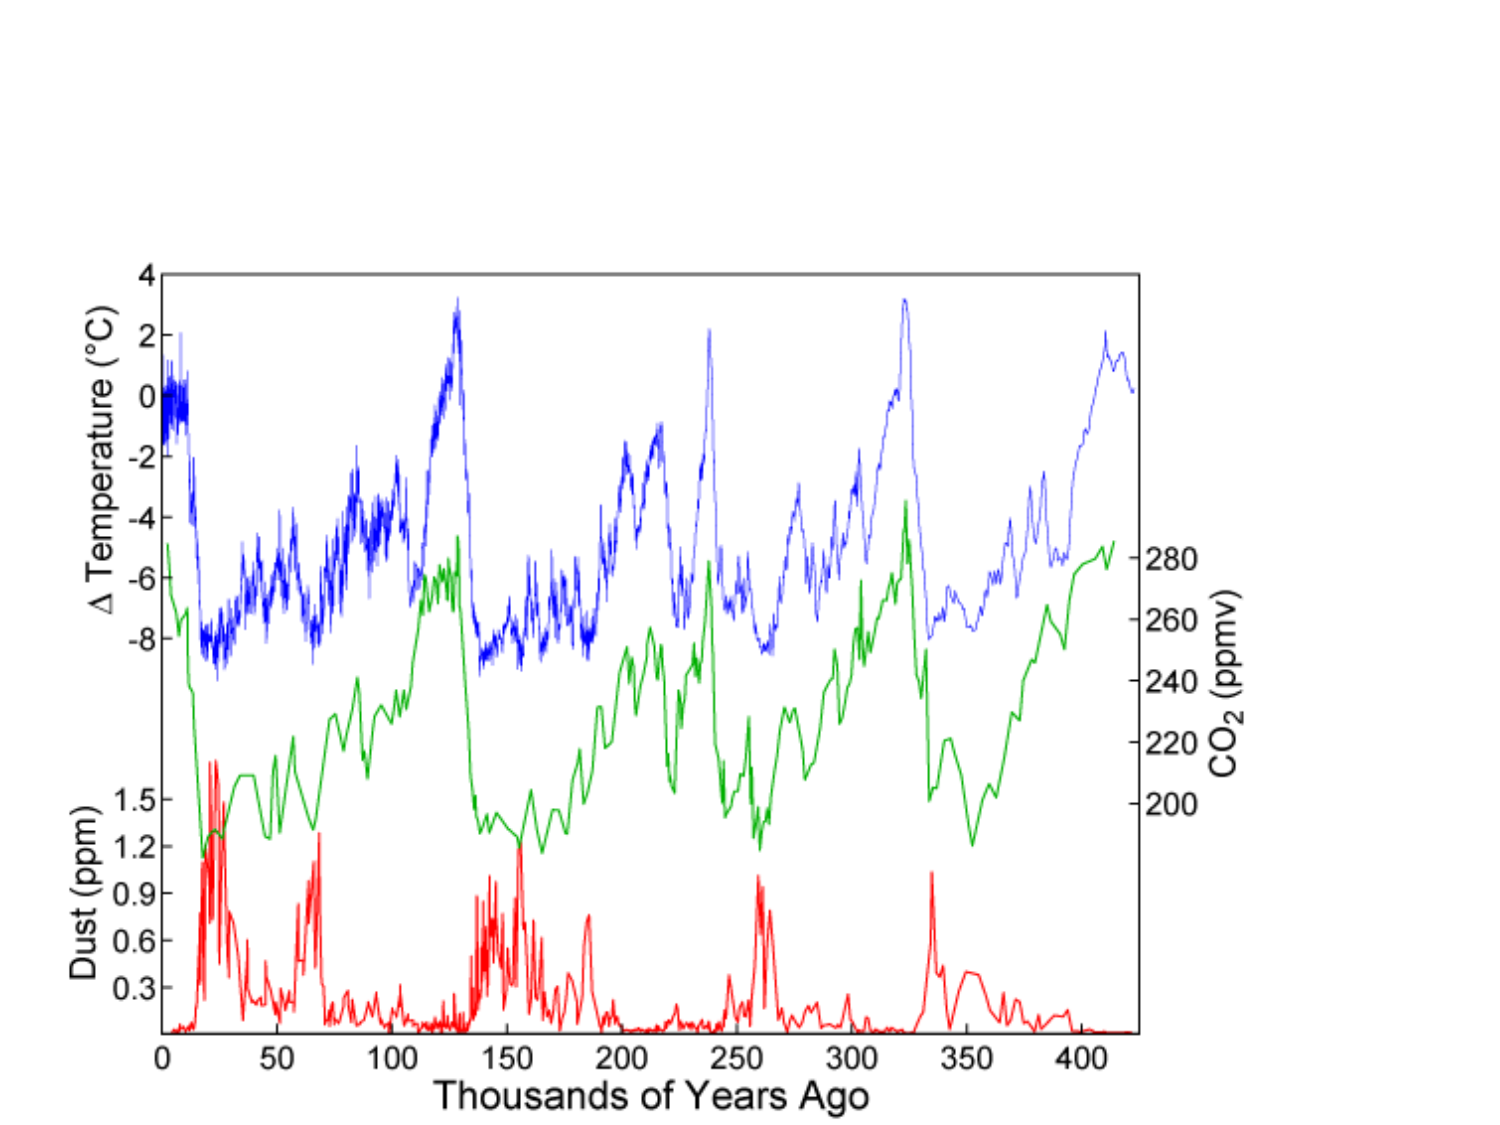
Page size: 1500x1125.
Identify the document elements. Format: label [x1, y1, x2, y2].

list [62, 248, 1251, 1125]
